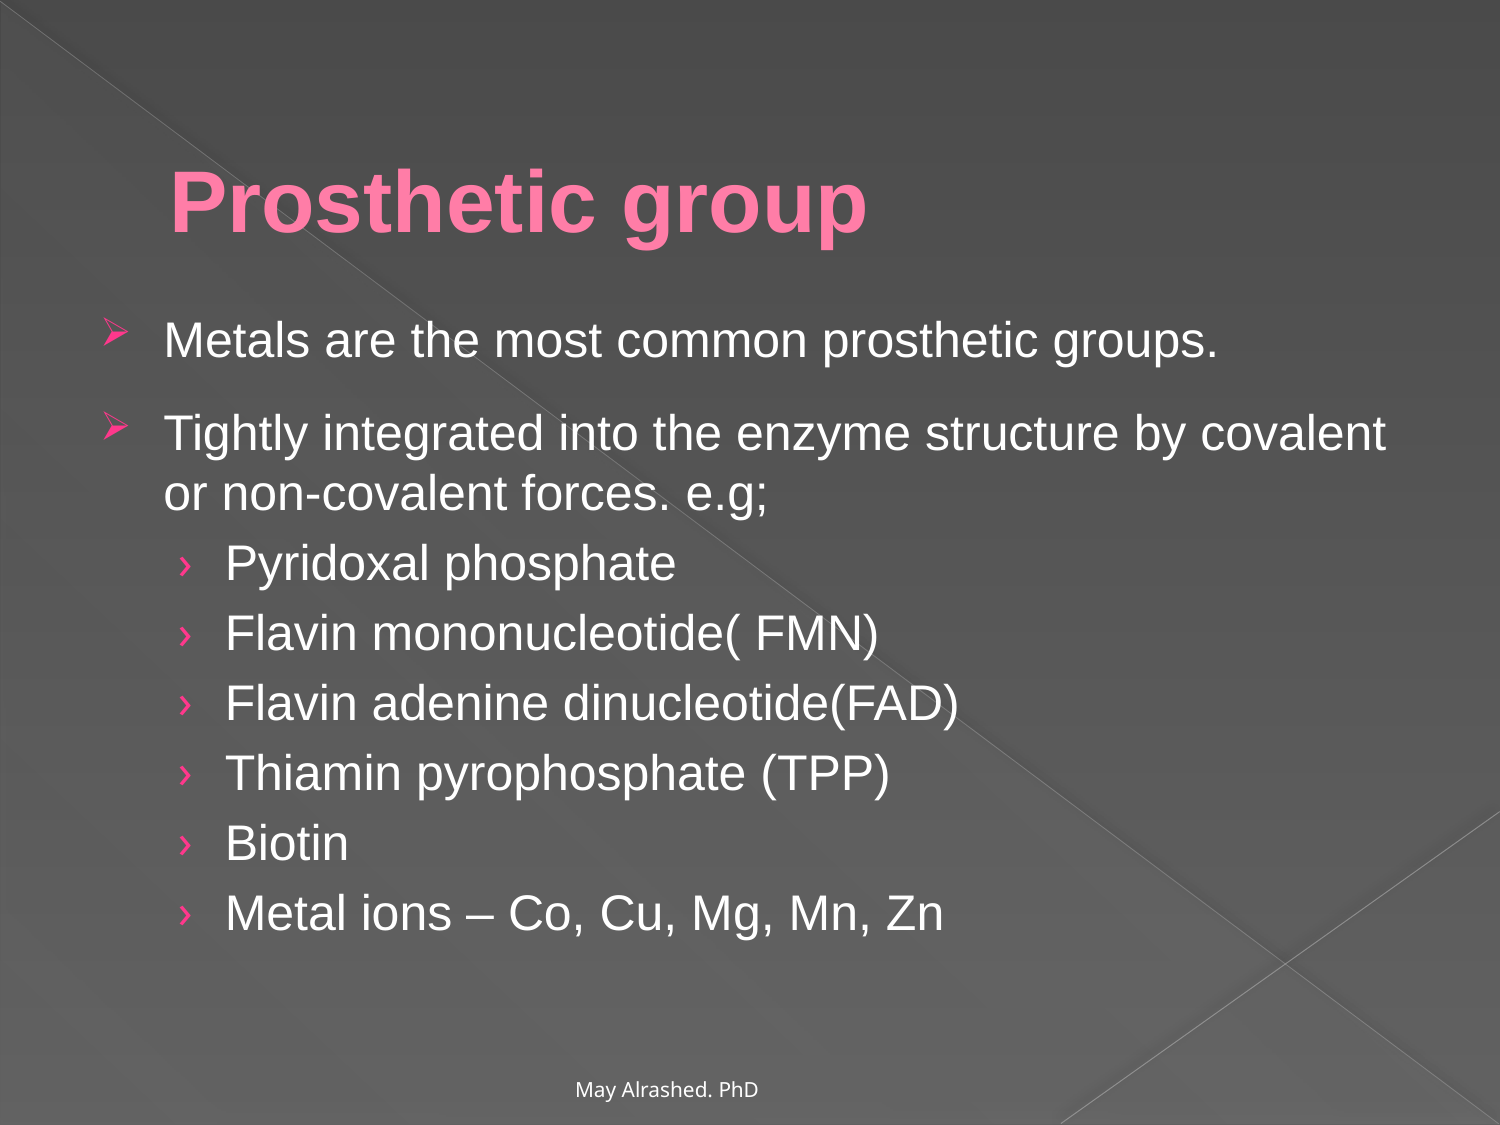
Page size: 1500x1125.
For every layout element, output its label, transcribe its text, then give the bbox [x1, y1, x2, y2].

title Prosthetic group [75, 82, 1425, 299]
footer May Alrashed. PhD [75, 1063, 774, 1113]
list Metals are the most common prosthetic groups. Tightly integrated into the enzyme structure by covalent or non-covalent forces. e.g; Pyridoxal phosphate Flavin mononucleotide( FMN) Flavin adenine dinucleotide(FAD) Thiamin pyrophosphate (TPP) Biotin Metal ions – Co, Cu, Mg, Mn, Zn [75, 299, 1425, 1050]
